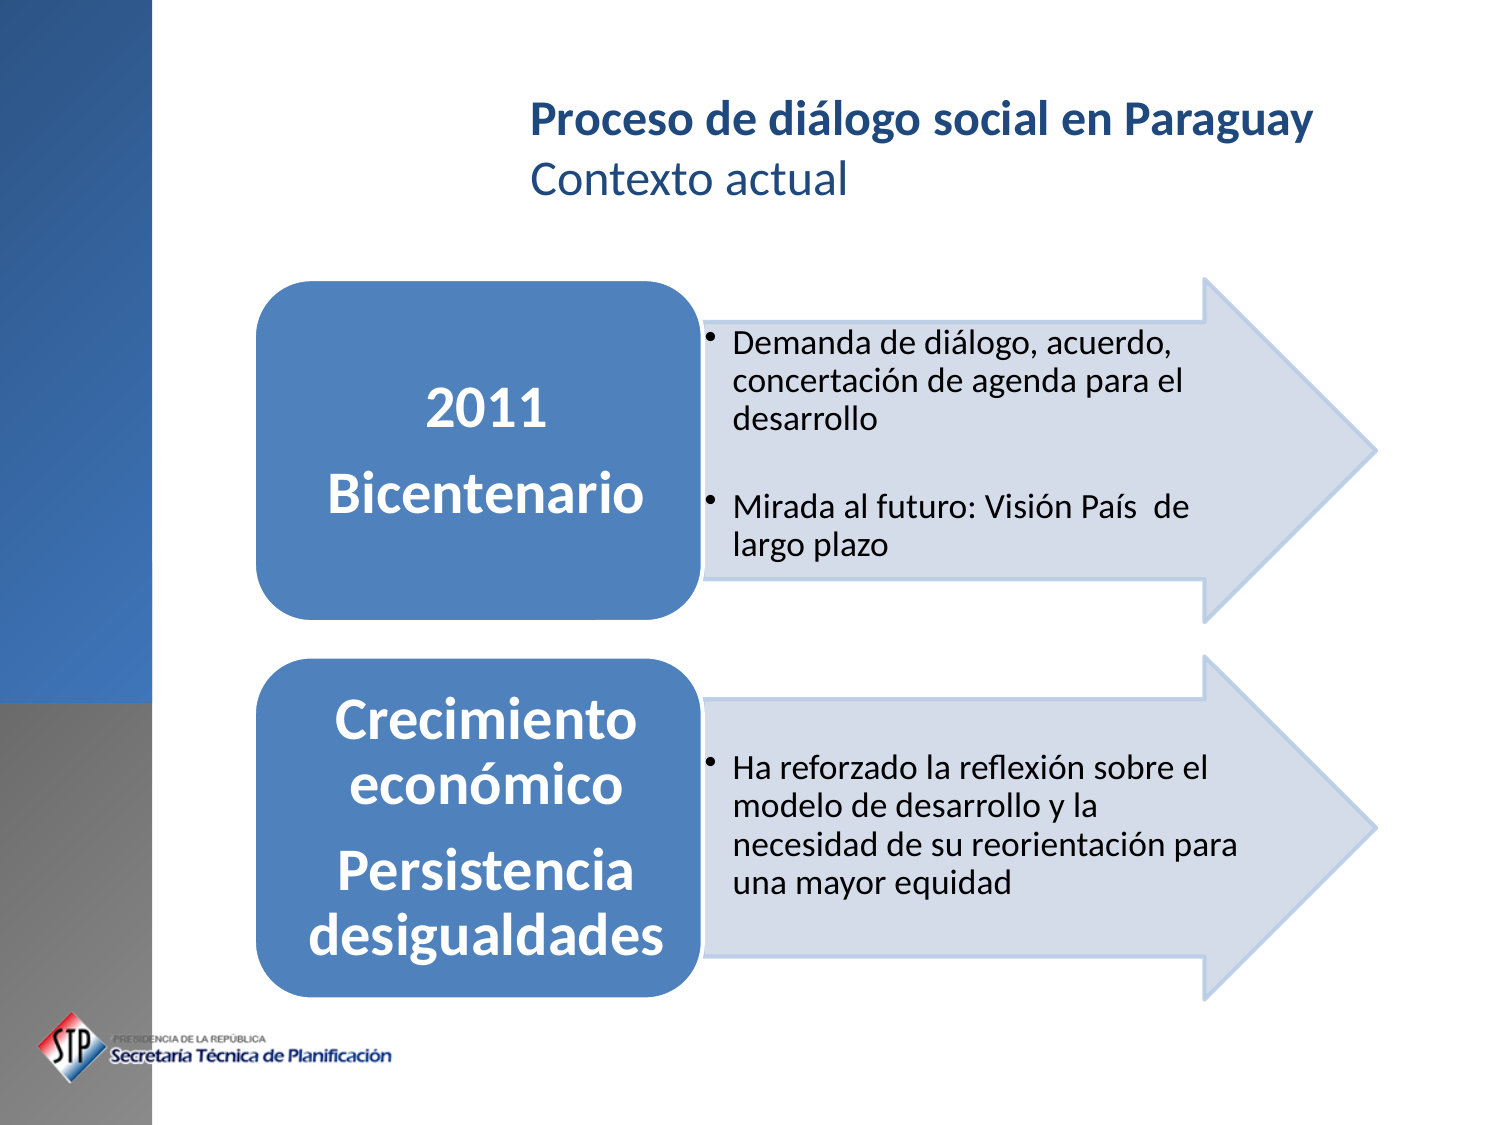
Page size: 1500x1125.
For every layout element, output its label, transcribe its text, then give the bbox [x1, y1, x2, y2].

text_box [430, 349, 1432, 1017]
text_box [0, 705, 154, 1125]
text_box Proceso de diálogo social en Paraguay Contexto actual [515, 78, 1500, 213]
text_box [0, 0, 154, 705]
picture [34, 1007, 411, 1087]
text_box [253, 278, 1377, 1000]
